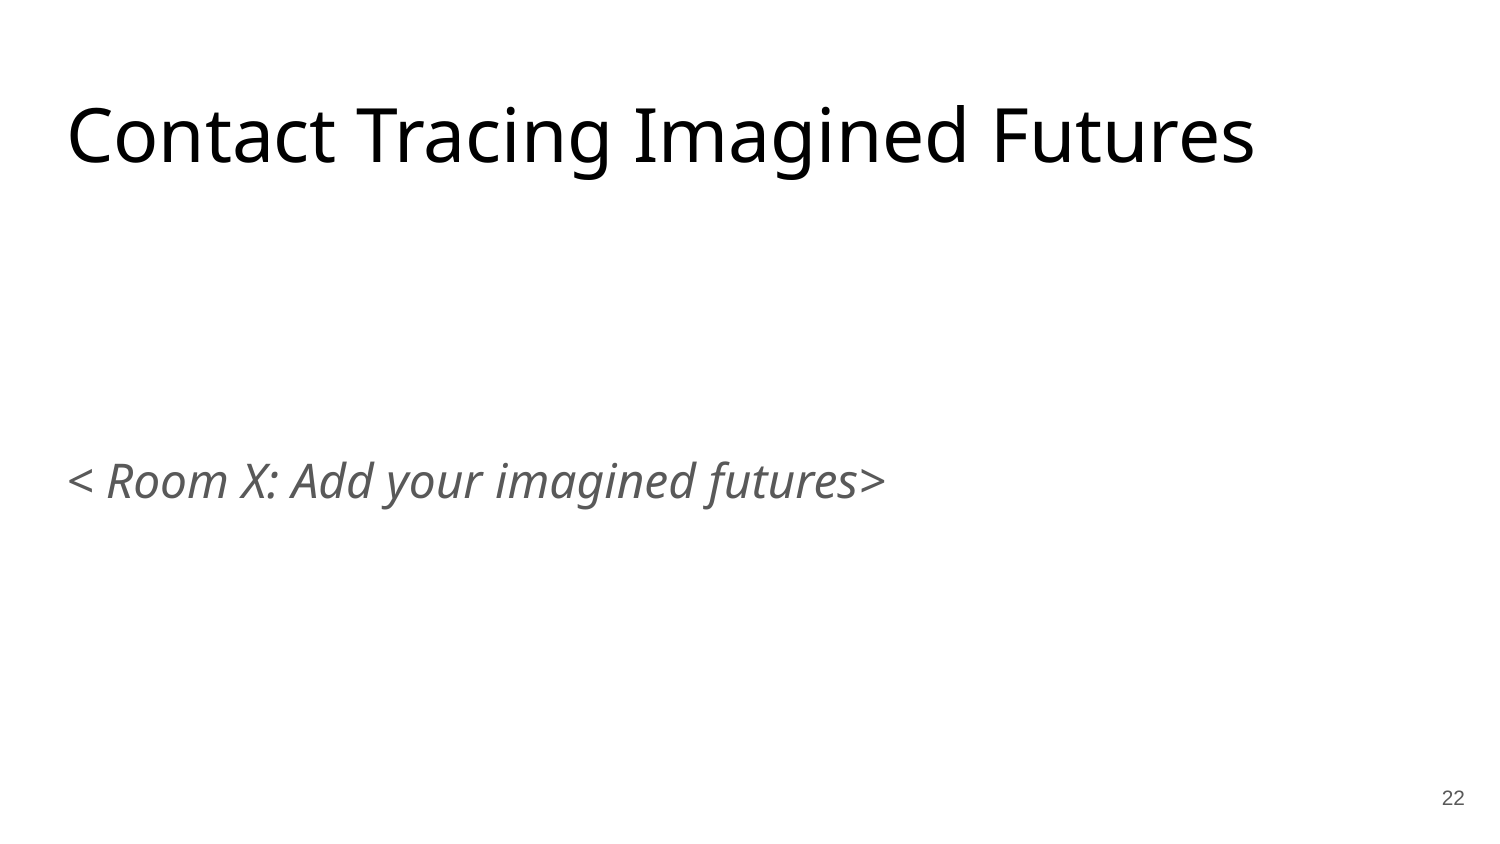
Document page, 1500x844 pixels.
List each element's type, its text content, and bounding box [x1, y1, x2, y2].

slide_number 22 [1389, 764, 1480, 830]
list < Room X: Add your imagined futures> [51, 189, 1016, 762]
title Contact Tracing Imagined Futures [51, 72, 1449, 167]
